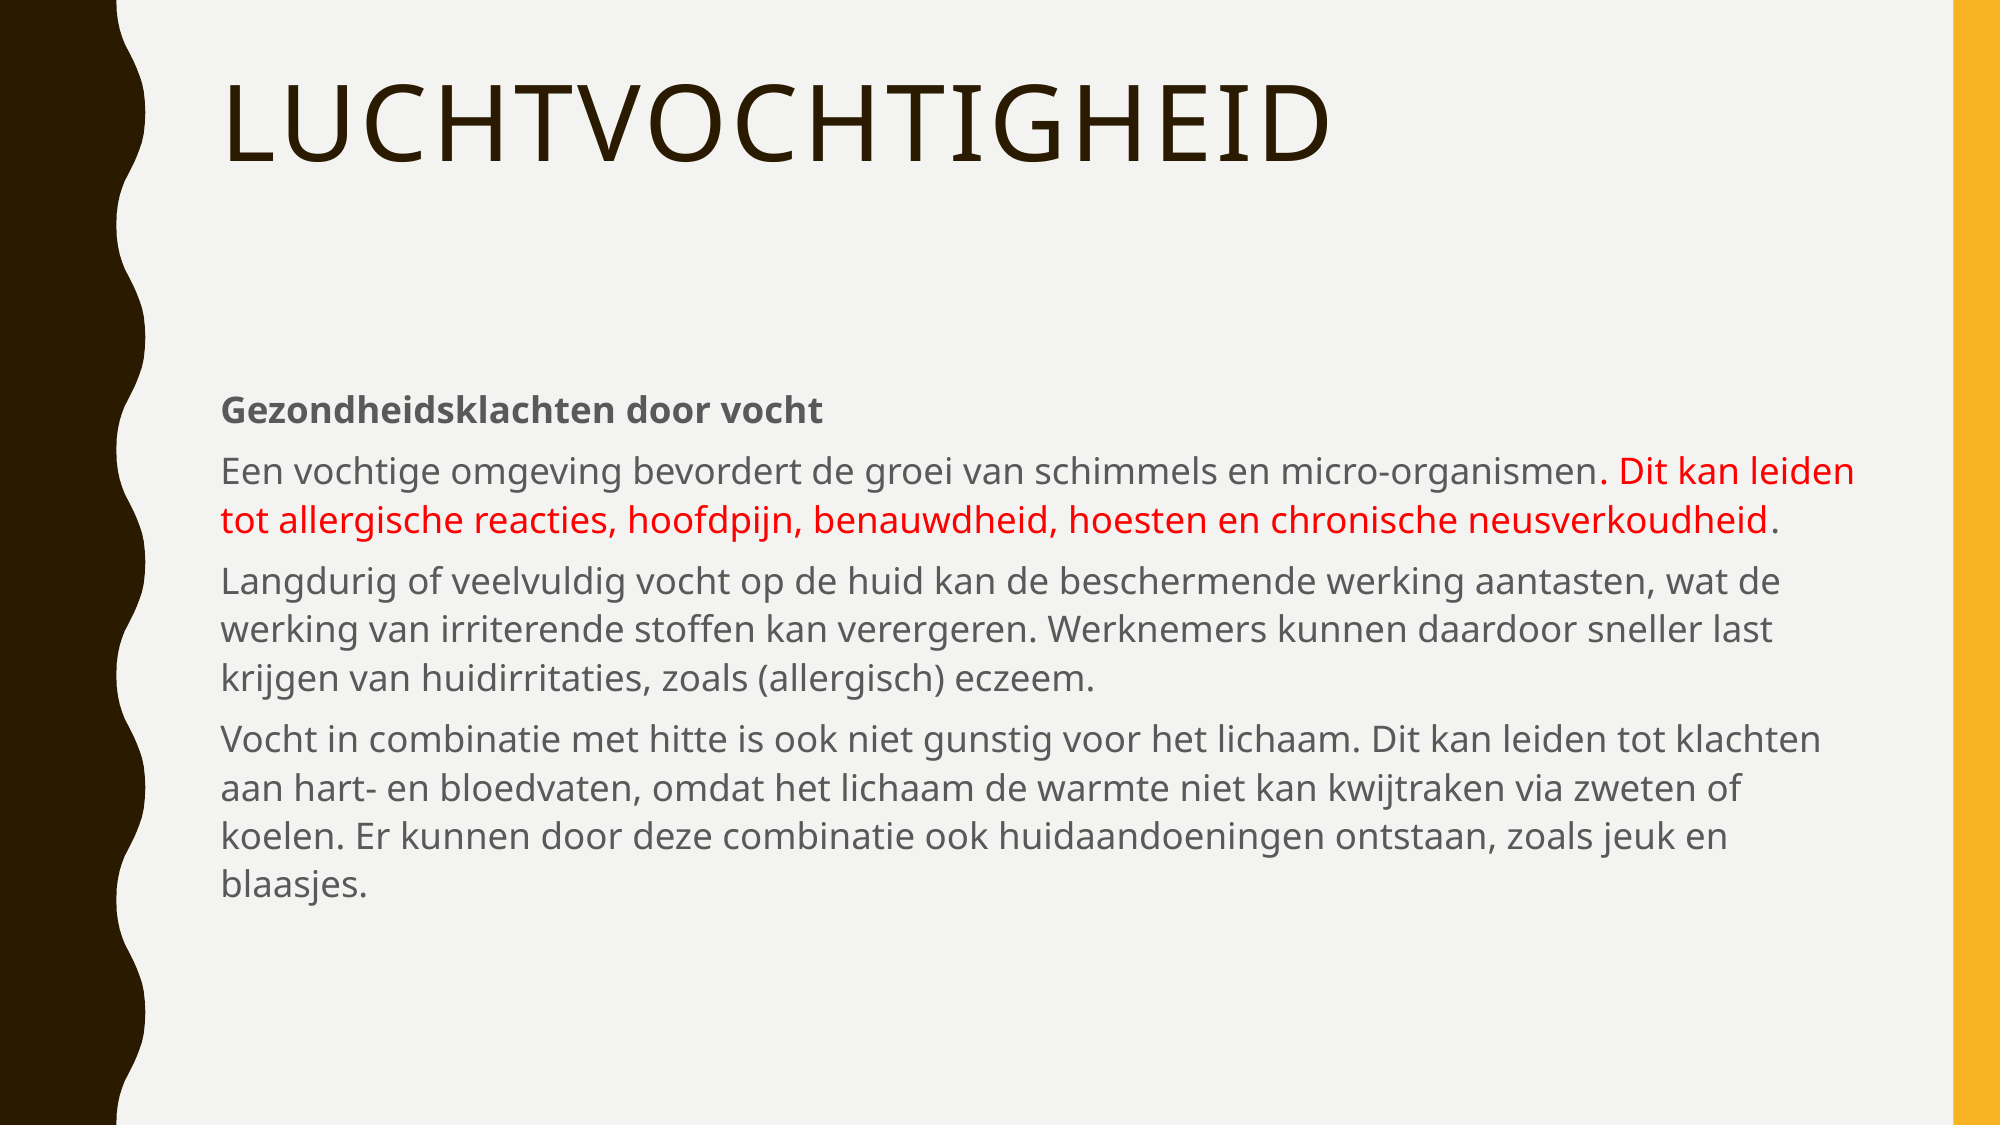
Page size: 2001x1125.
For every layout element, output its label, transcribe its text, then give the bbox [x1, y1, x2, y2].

list Gezondheidsklachten door vocht Een vochtige omgeving bevordert de groei van schimmels en micro-organismen. Dit kan leiden tot allergische reacties, hoofdpijn, benauwdheid, hoesten en chronische neusverkoudheid. Langdurig of veelvuldig vocht op de huid kan de beschermende werking aantasten, wat de werking van irriterende stoffen kan verergeren. Werknemers kunnen daardoor sneller last krijgen van huidirritaties, zoals (allergisch) eczeem. Vocht in combinatie met hitte is ook niet gunstig voor het lichaam. Dit kan leiden tot klachten aan hart- en bloedvaten, omdat het lichaam de warmte niet kan kwijtraken via zweten of koelen. Er kunnen door deze combinatie ook huidaandoeningen ontstaan, zoals jeuk en blaasjes. [205, 375, 1875, 965]
title Luchtvochtigheid [205, 62, 1875, 308]
